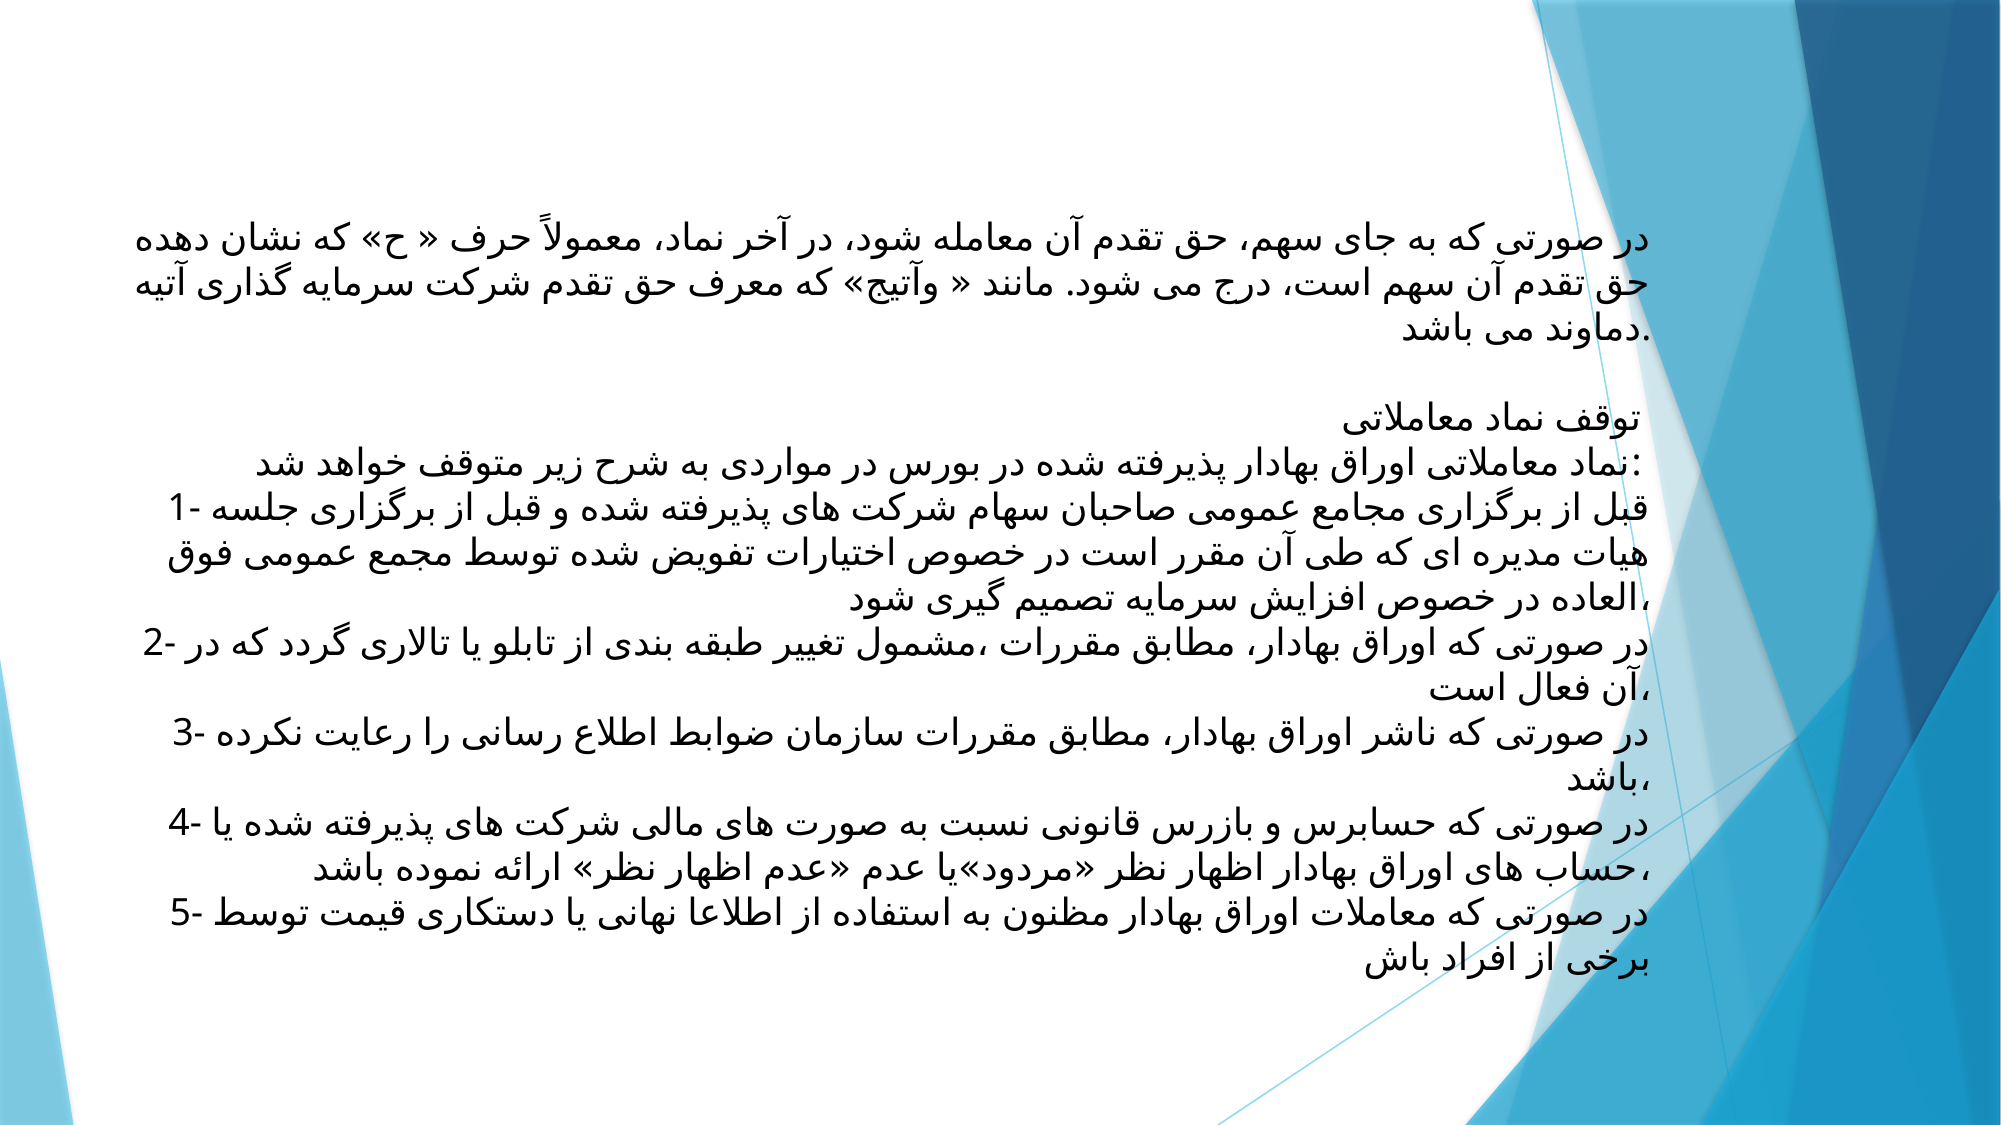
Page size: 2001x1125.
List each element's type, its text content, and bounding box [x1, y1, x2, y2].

text_box در صورتی که به جای سهم، حق تقدم آن معامله شود، در آخر نماد، معمولاً حرف « ح» که نشان دهده حق تقدم آن سهم است، درج می شود. مانند « وآتیج» که معرف حق تقدم شرکت سرمایه گذاری آتیه دماوند می باشد. توقف نماد معاملاتی نماد معاملاتی اوراق بهادار پذیرفته شده در بورس در مواردی به شرح زیر متوقف خواهد شد: 1- قبل از برگزاری مجامع عمومی صاحبان سهام شرکت های پذیرفته شده و قبل از برگزاری جلسه هیات مدیره ای که طی آن مقرر است در خصوص اختیارات تفویض شده توسط مجمع عمومی فوق العاده در خصوص افزایش سرمایه تصمیم گیری شود، 2- در صورتی که اوراق بهادار، مطابق مقررات ،مشمول تغییر طبقه بندی از تابلو یا تالاری گردد که در آن فعال است، 3- در صورتی که ناشر اوراق بهادار، مطابق مقررات سازمان ضوابط اطلاع رسانی را رعایت نکرده باشد، 4- در صورتی که حسابرس و بازرس قانونی نسبت به صورت های مالی شرکت های پذیرفته شده یا حساب های اوراق بهادار اظهار نظر «مردود»یا عدم «عدم اظهار نظر» ارائه نموده باشد، 5- در صورتی که معاملات اوراق بهادار مظنون به استفاده از اطلاعا نهانی یا دستکاری قیمت توسط برخی از افراد باش [104, 205, 1666, 985]
